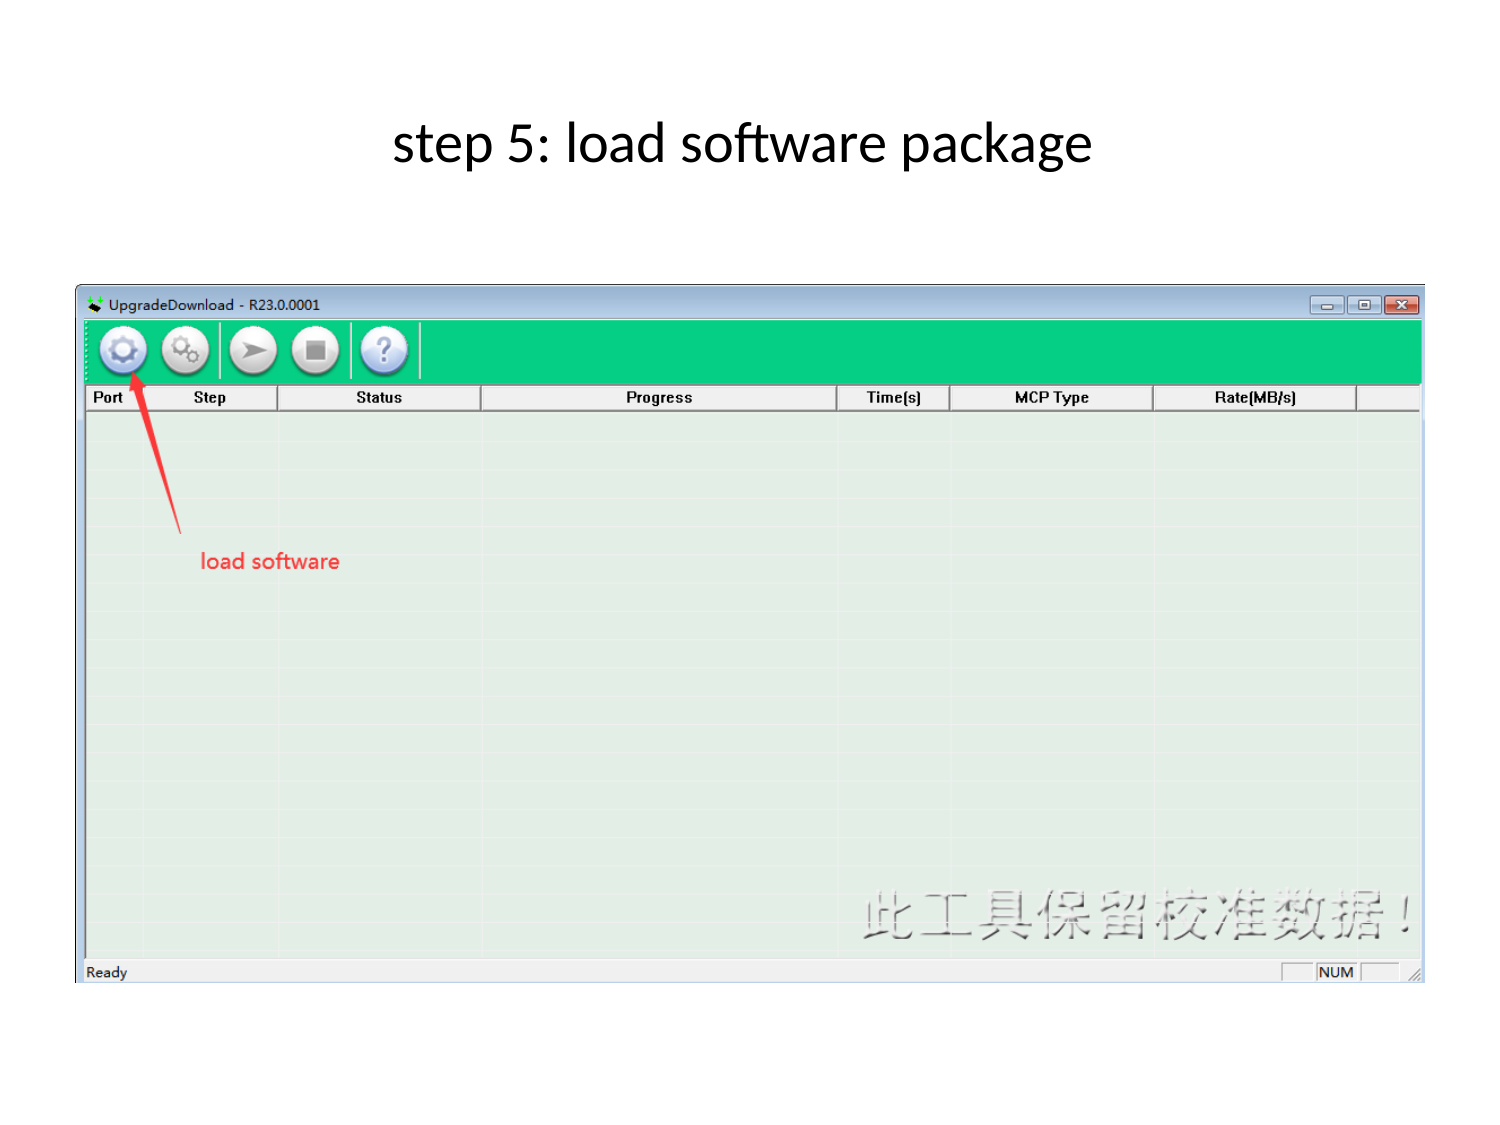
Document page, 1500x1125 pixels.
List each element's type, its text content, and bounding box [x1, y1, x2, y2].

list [74, 284, 1426, 983]
title step 5: load software package [75, 45, 1425, 233]
